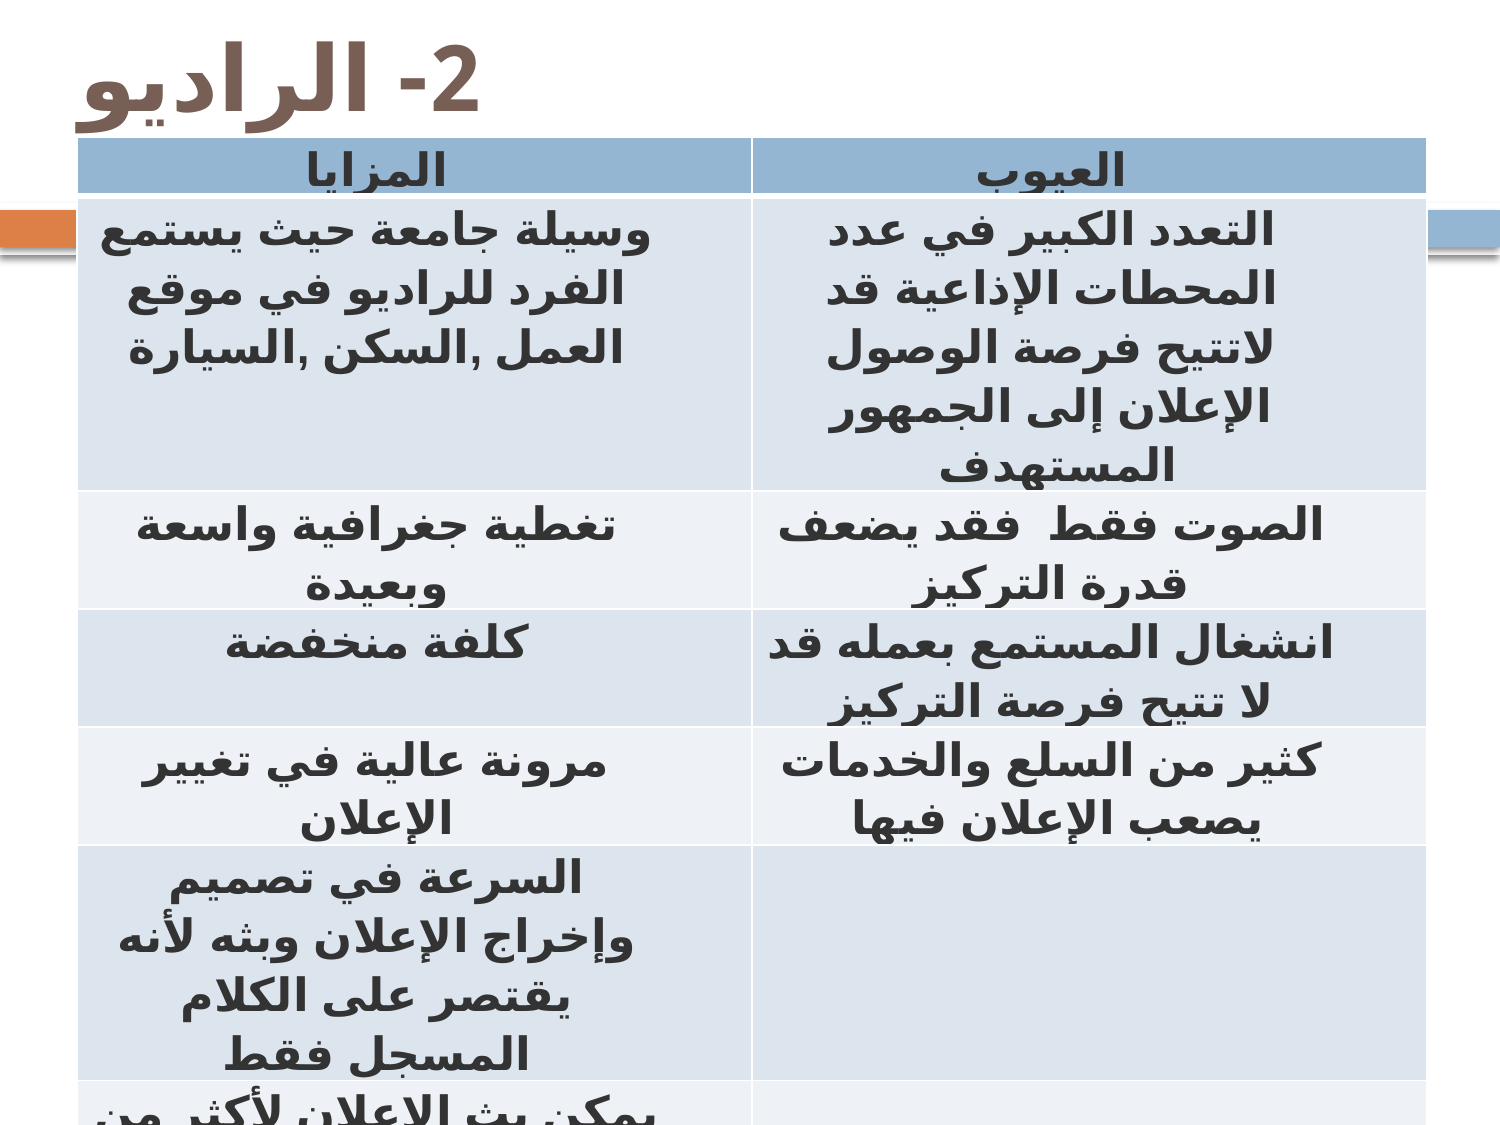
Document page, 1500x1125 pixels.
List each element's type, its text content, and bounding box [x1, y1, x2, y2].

table_cell انشغال المستمع بعمله قد لا تتيح فرصة التركيز [753, 610, 1426, 726]
table_cell [753, 1081, 1426, 1125]
table_cell كثير من السلع والخدمات يصعب الإعلان فيها [753, 728, 1426, 844]
table_cell كلفة منخفضة [78, 610, 751, 726]
title 2- الراديو [64, 0, 1415, 149]
table_cell الصوت فقط فقد يضعف قدرة التركيز [753, 492, 1426, 608]
table_cell تغطية جغرافية واسعة وبعيدة [78, 492, 751, 608]
table_header المزايا [78, 138, 751, 193]
table_header العيوب [753, 138, 1426, 193]
table_cell وسيلة جامعة حيث يستمع الفرد للراديو في موقع العمل ,السكن ,السيارة [78, 199, 751, 490]
table_cell التعدد الكبير في عدد المحطات الإذاعية قد لاتتيح فرصة الوصول الإعلان إلى الجمهور المستهدف [753, 199, 1426, 490]
table_cell [753, 846, 1426, 1080]
table_cell يمكن بث الإعلان لأكثر من مرة [78, 1081, 751, 1125]
table_cell السرعة في تصميم وإخراج الإعلان وبثه لأنه يقتصر على الكلام المسجل فقط [78, 846, 751, 1080]
table_cell مرونة عالية في تغيير الإعلان [78, 728, 751, 844]
